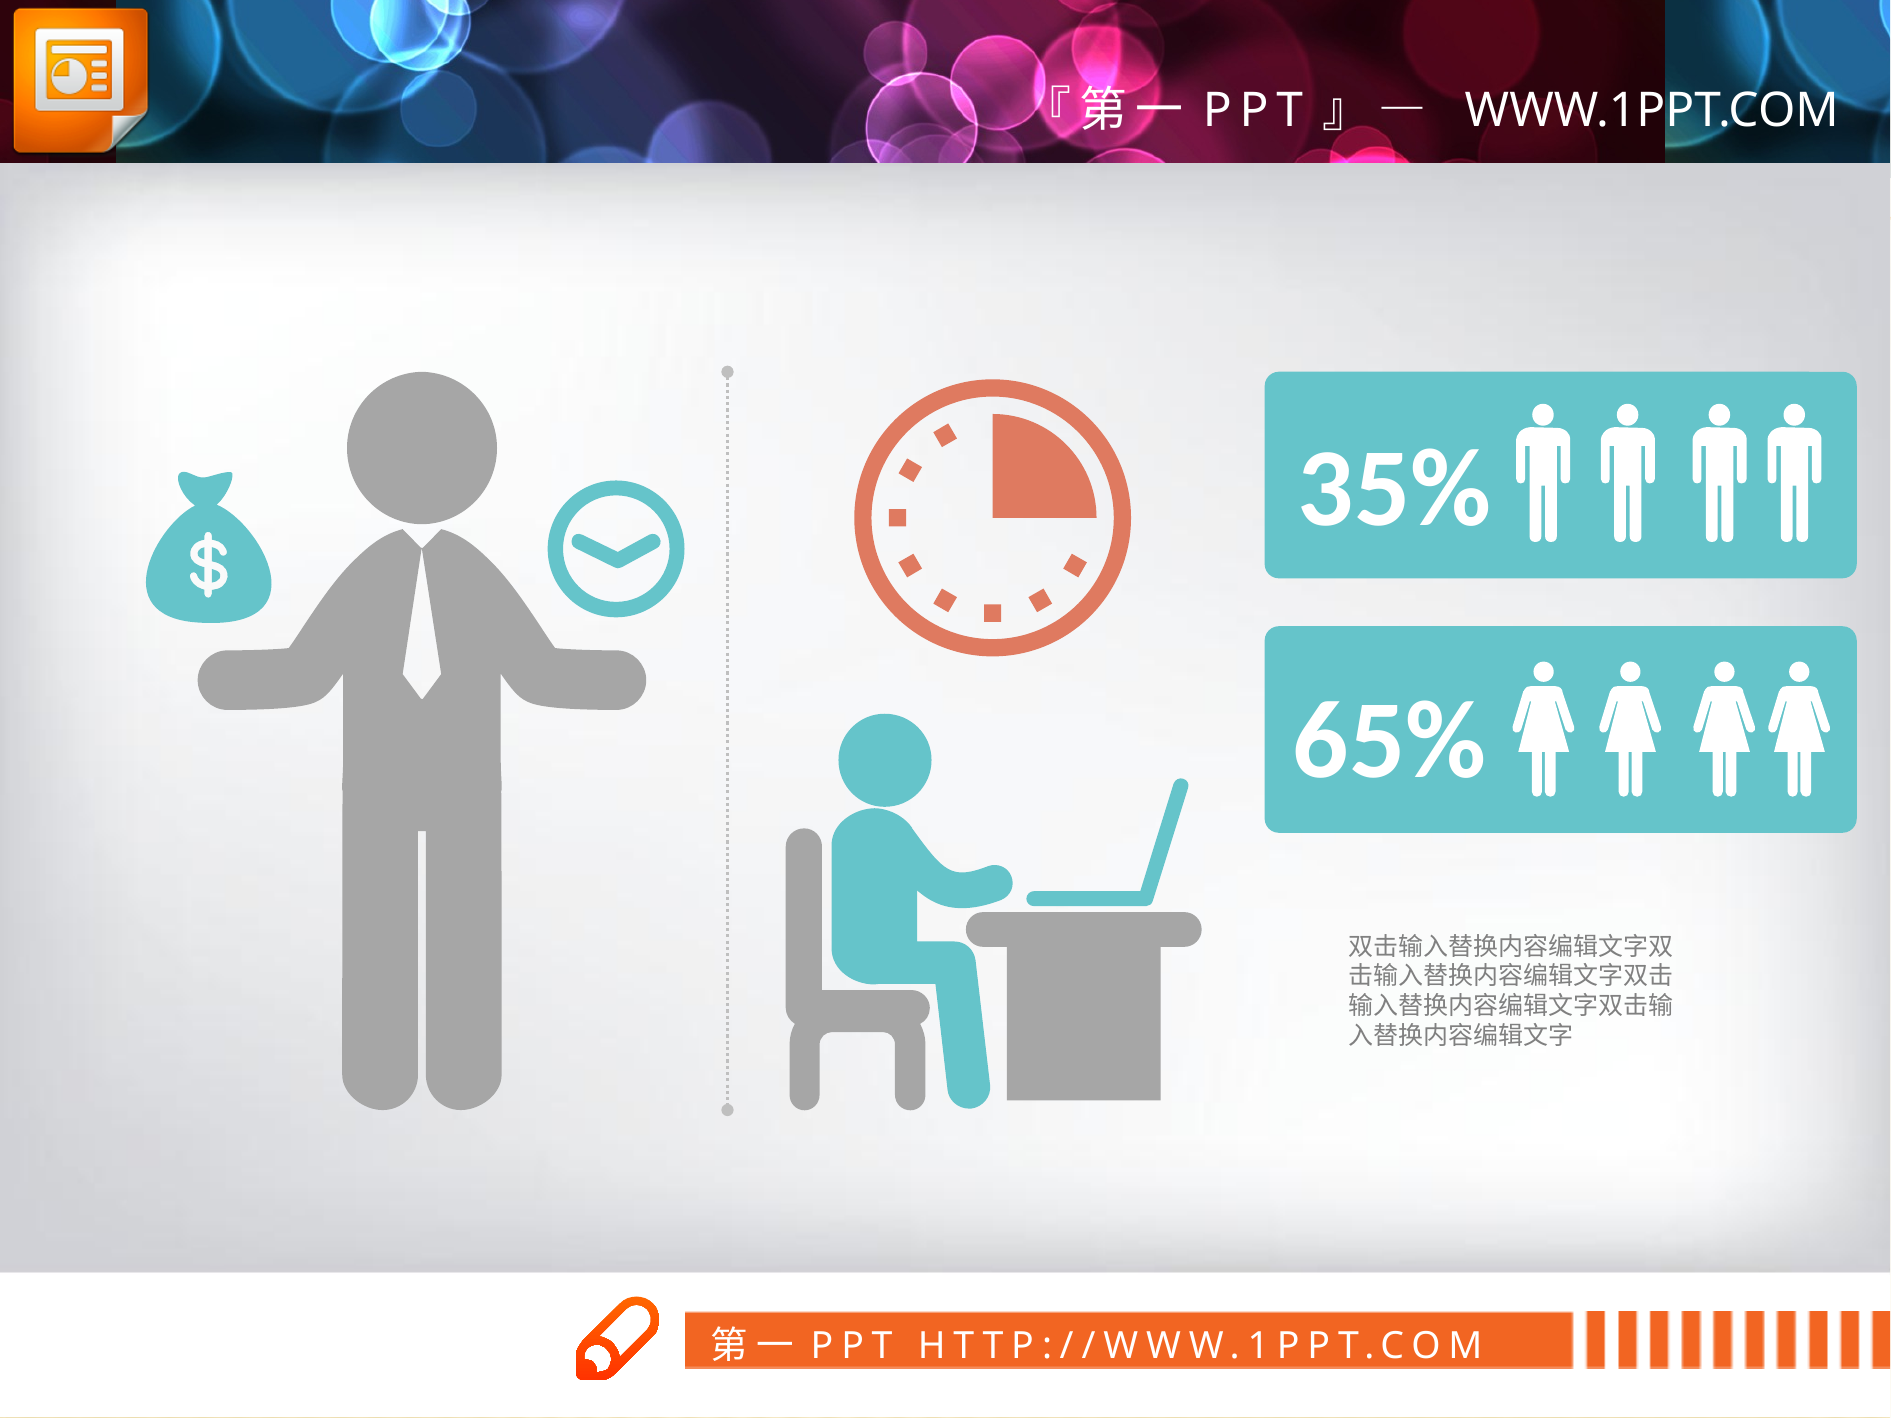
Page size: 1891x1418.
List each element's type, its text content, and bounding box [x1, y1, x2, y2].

text_box [1026, 778, 1189, 907]
text_box [1026, 912, 1202, 1101]
text_box [854, 379, 1132, 657]
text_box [197, 371, 647, 1111]
text_box [1264, 371, 1857, 579]
text_box 35% [1278, 414, 1507, 549]
text_box 65% [1273, 666, 1504, 800]
text_box [785, 828, 821, 1111]
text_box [1515, 403, 1822, 543]
picture [0, 0, 1891, 1275]
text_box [656, 480, 685, 618]
text_box [1264, 626, 1857, 833]
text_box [1511, 661, 1831, 798]
text_box 双击输入替换内容编辑文字双击输入替换内容编辑文字双击输入替换内容编辑文字双击输入替换内容编辑文字 [1334, 922, 1690, 1058]
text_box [831, 713, 1016, 1109]
picture [685, 1311, 1891, 1369]
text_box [105, 467, 324, 632]
